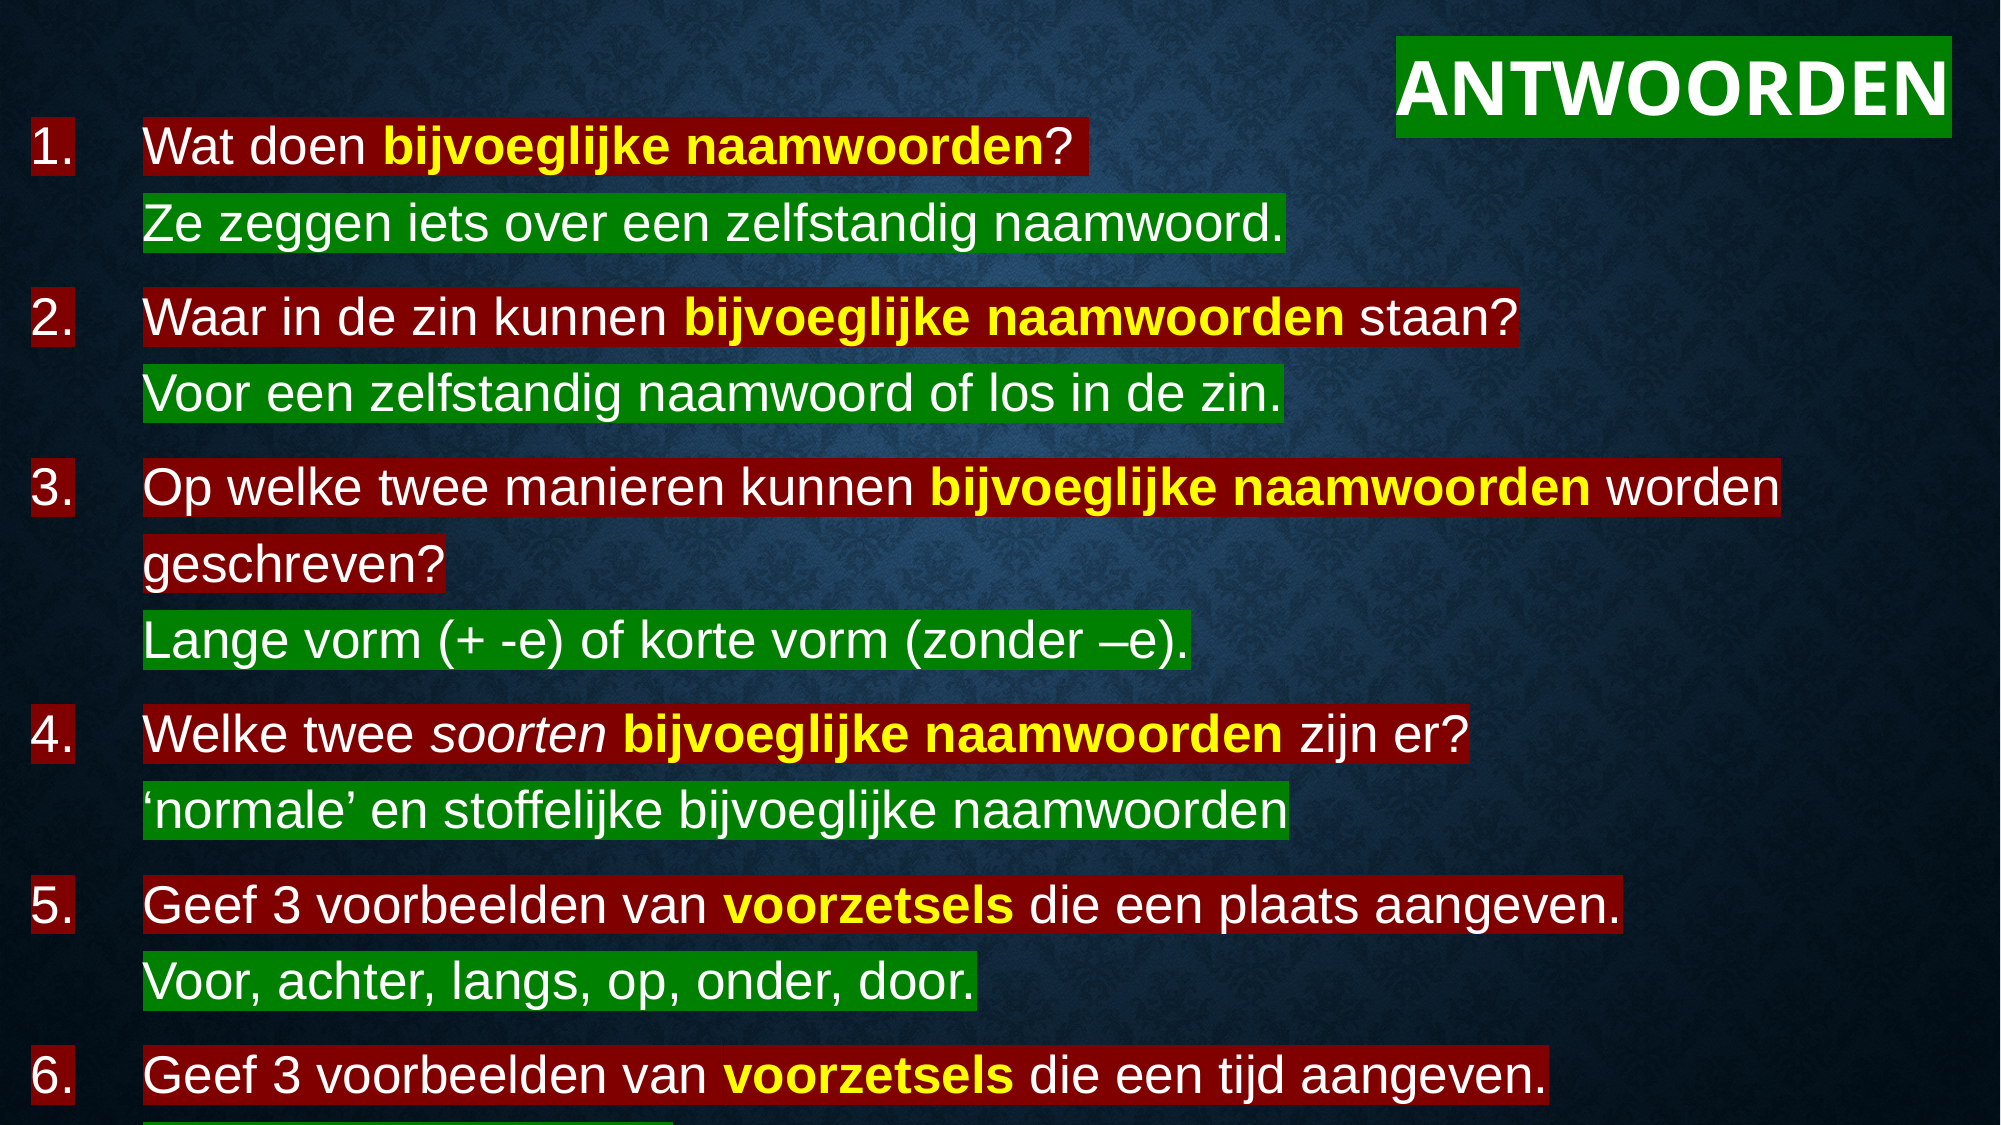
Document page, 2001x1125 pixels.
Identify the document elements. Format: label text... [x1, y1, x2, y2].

title Antwoorden [825, 0, 2000, 91]
list Wat doen bijvoeglijke naamwoorden? Ze zeggen iets over een zelfstandig naamwoord. Waar in de zin kunnen bijvoeglijke naamwoorden staan? Voor een zelfstandig naamwoord of los in de zin. Op welke twee manieren kunnen bijvoeglijke naamwoorden worden geschreven? Lange vorm (+ -e) of korte vorm (zonder –e). Welke twee soorten bijvoeglijke naamwoorden zijn er? ‘normale’ en stoffelijke bijvoeglijke naamwoorden Geef 3 voorbeelden van voorzetsels die een plaats aangeven. Voor, achter, langs, op, onder, door. Geef 3 voorbeelden van voorzetsels die een tijd aangeven. Voor, sinds, tijdens, tot [15, 91, 2000, 1125]
